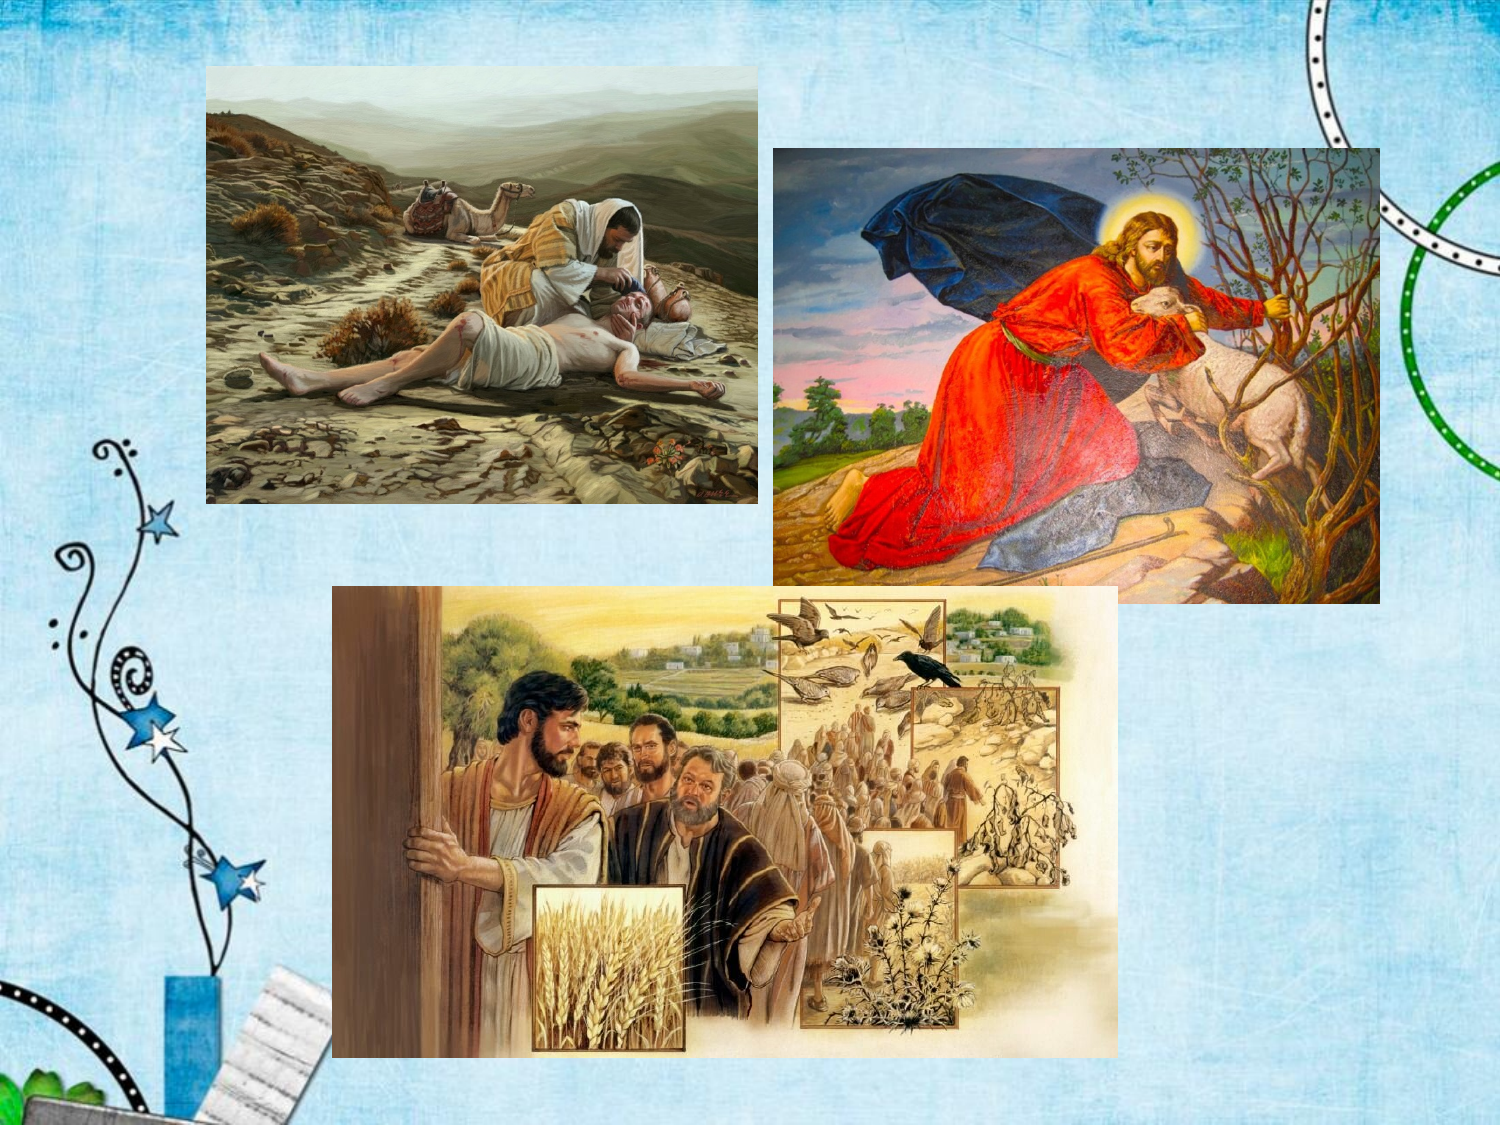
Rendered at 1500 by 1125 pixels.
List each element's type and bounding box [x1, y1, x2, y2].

list [206, 66, 758, 504]
picture [0, 0, 1500, 1125]
